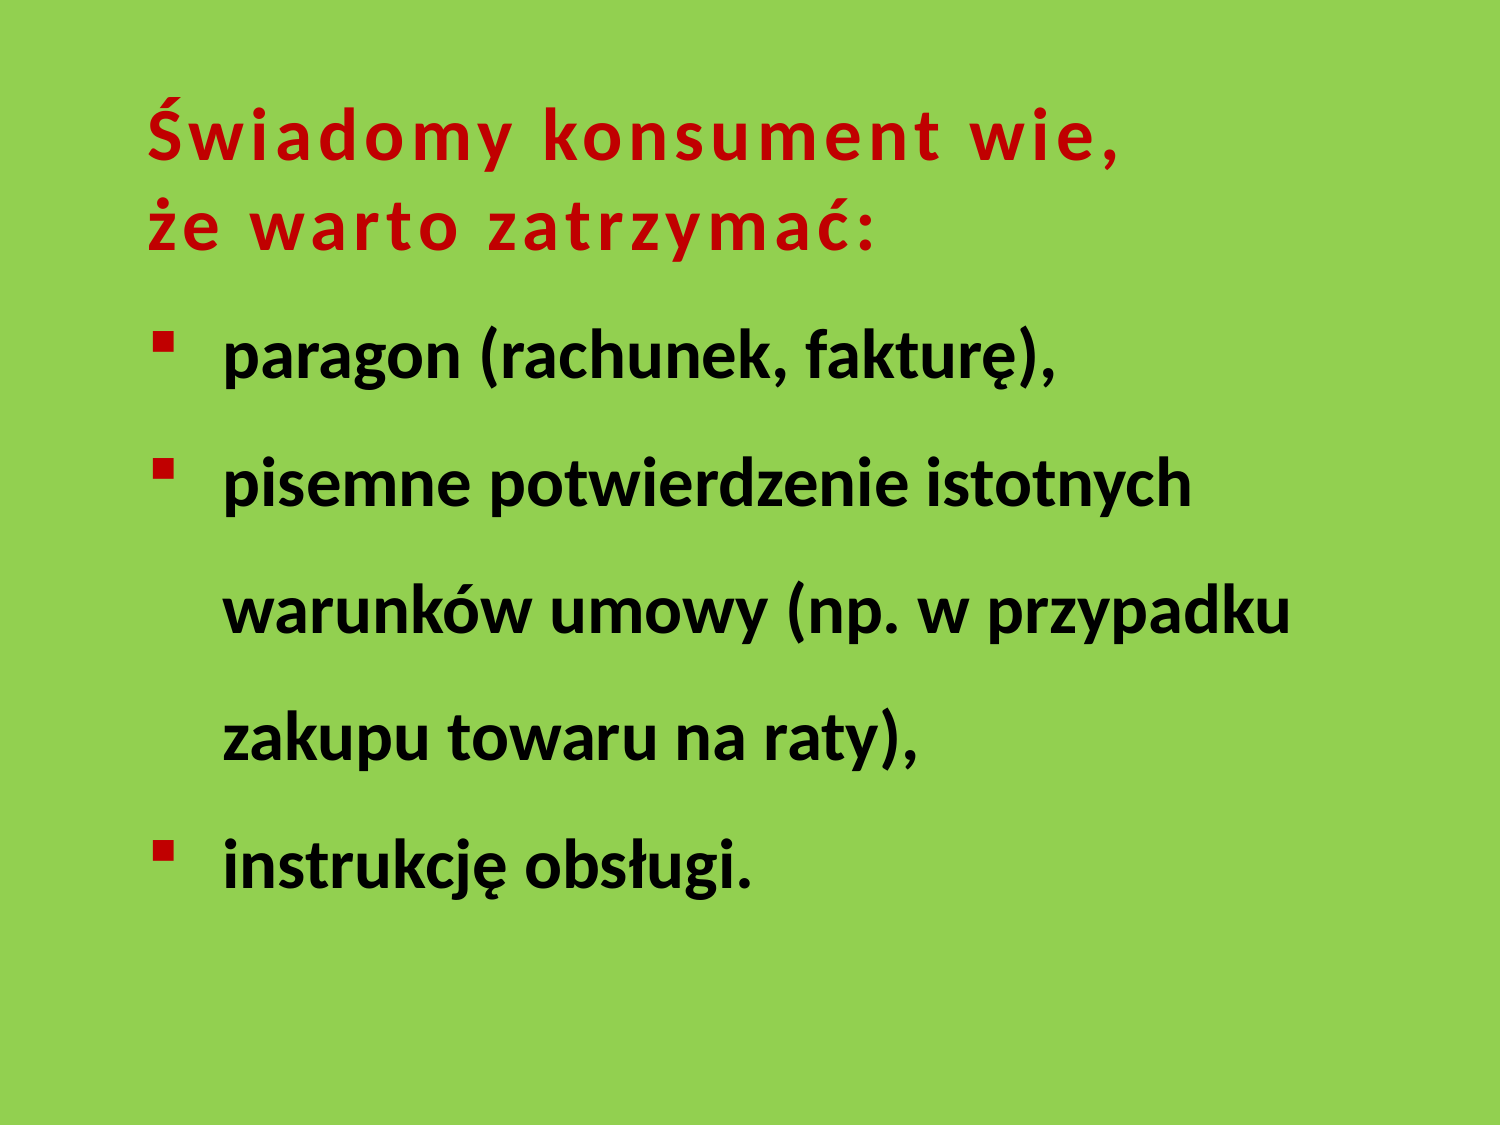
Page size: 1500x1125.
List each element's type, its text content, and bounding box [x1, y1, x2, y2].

text_box Świadomy konsument wie, że warto zatrzymać: paragon (rachunek, fakturę), pisemne potwierdzenie istotnych warunków umowy (np. w przypadku zakupu towaru na raty), instrukcję obsługi. [132, 78, 1368, 910]
